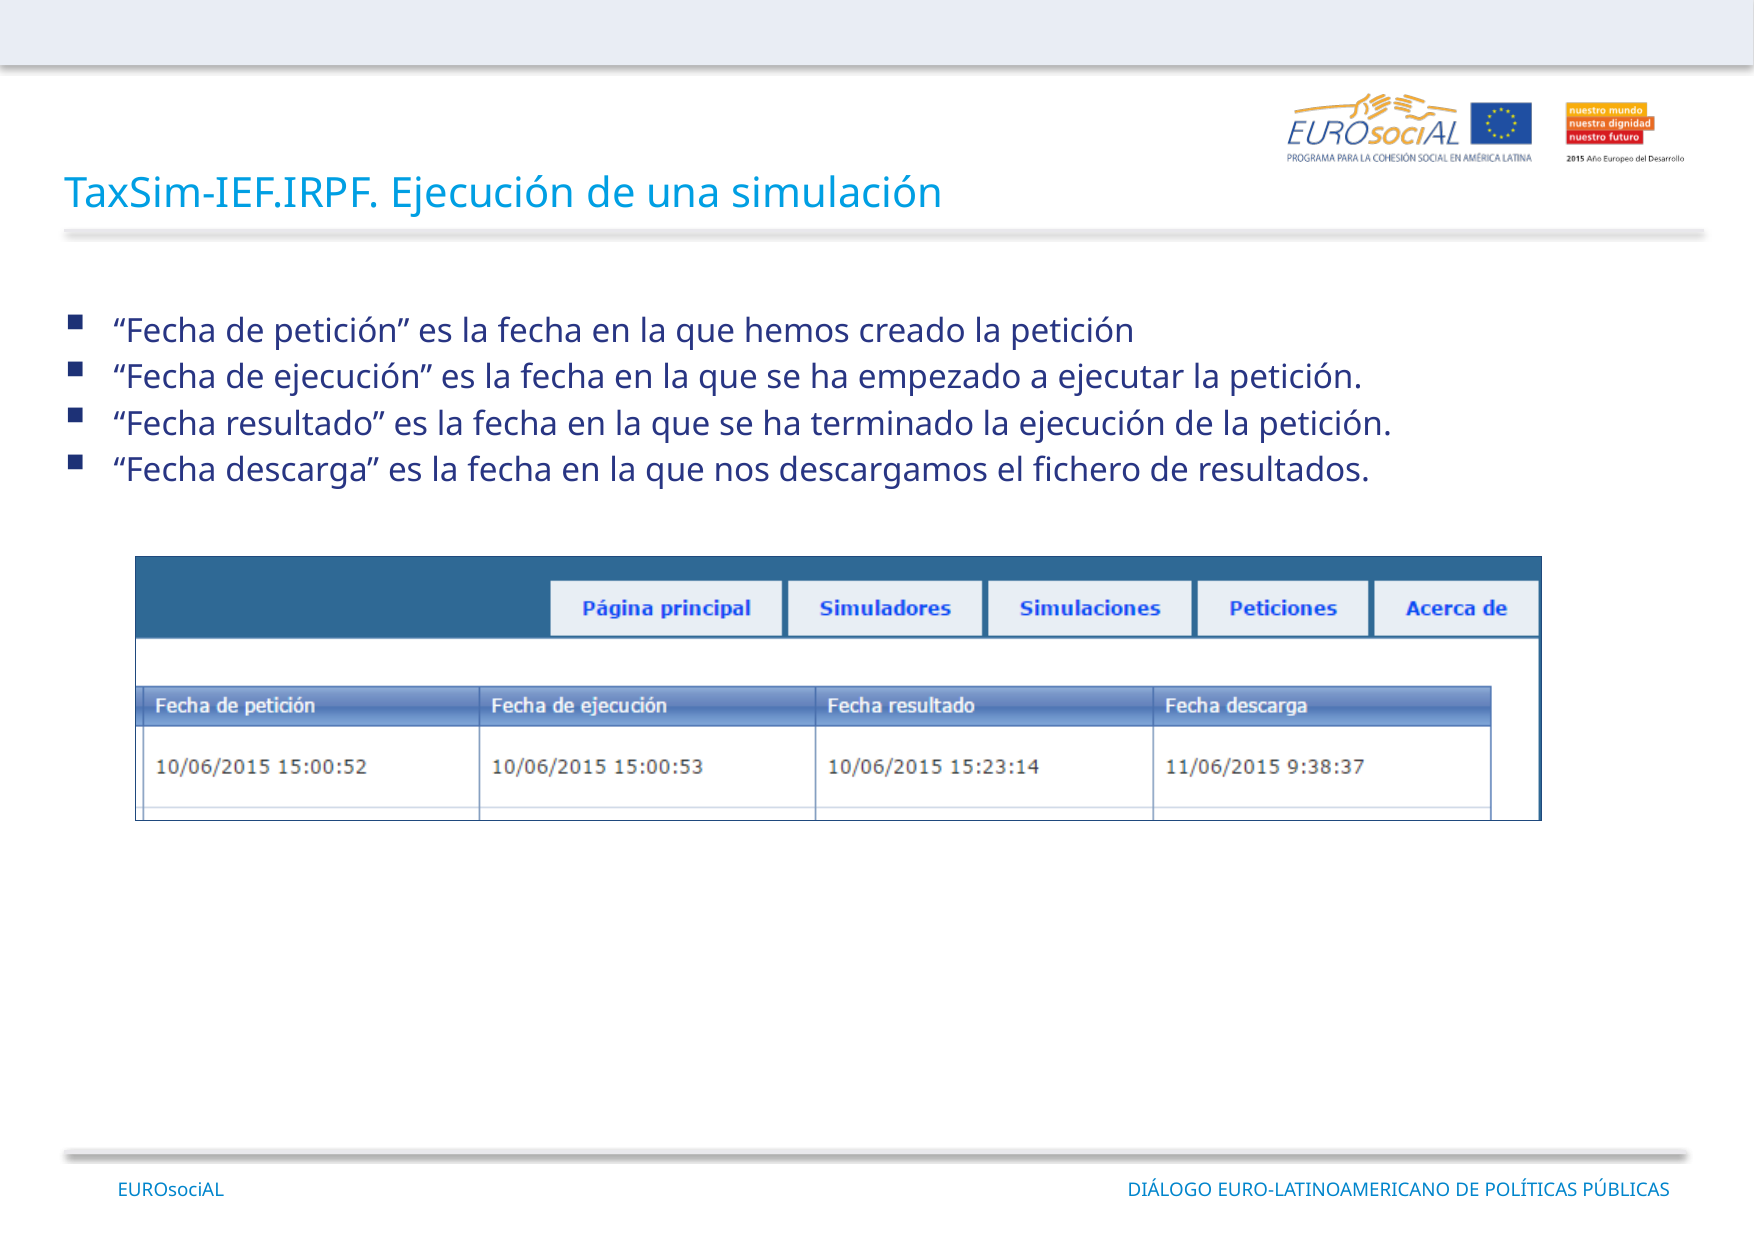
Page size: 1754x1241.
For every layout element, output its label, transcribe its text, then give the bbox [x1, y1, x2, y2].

text_box TaxSim-IEF.IRPF. Ejecución de una simulación [49, 158, 1628, 233]
text_box “Fecha de petición” es la fecha en la que hemos creado la petición “Fecha de ejecución” es la fecha en la que se ha empezado a ejecutar la petición. “Fecha resultado” es la fecha en la que se ha terminado la ejecución de la petición. “Fecha descarga” es la fecha en la que nos descargamos el fichero de resultados. [64, 289, 1692, 544]
picture [1278, 88, 1692, 173]
picture [135, 556, 1543, 821]
